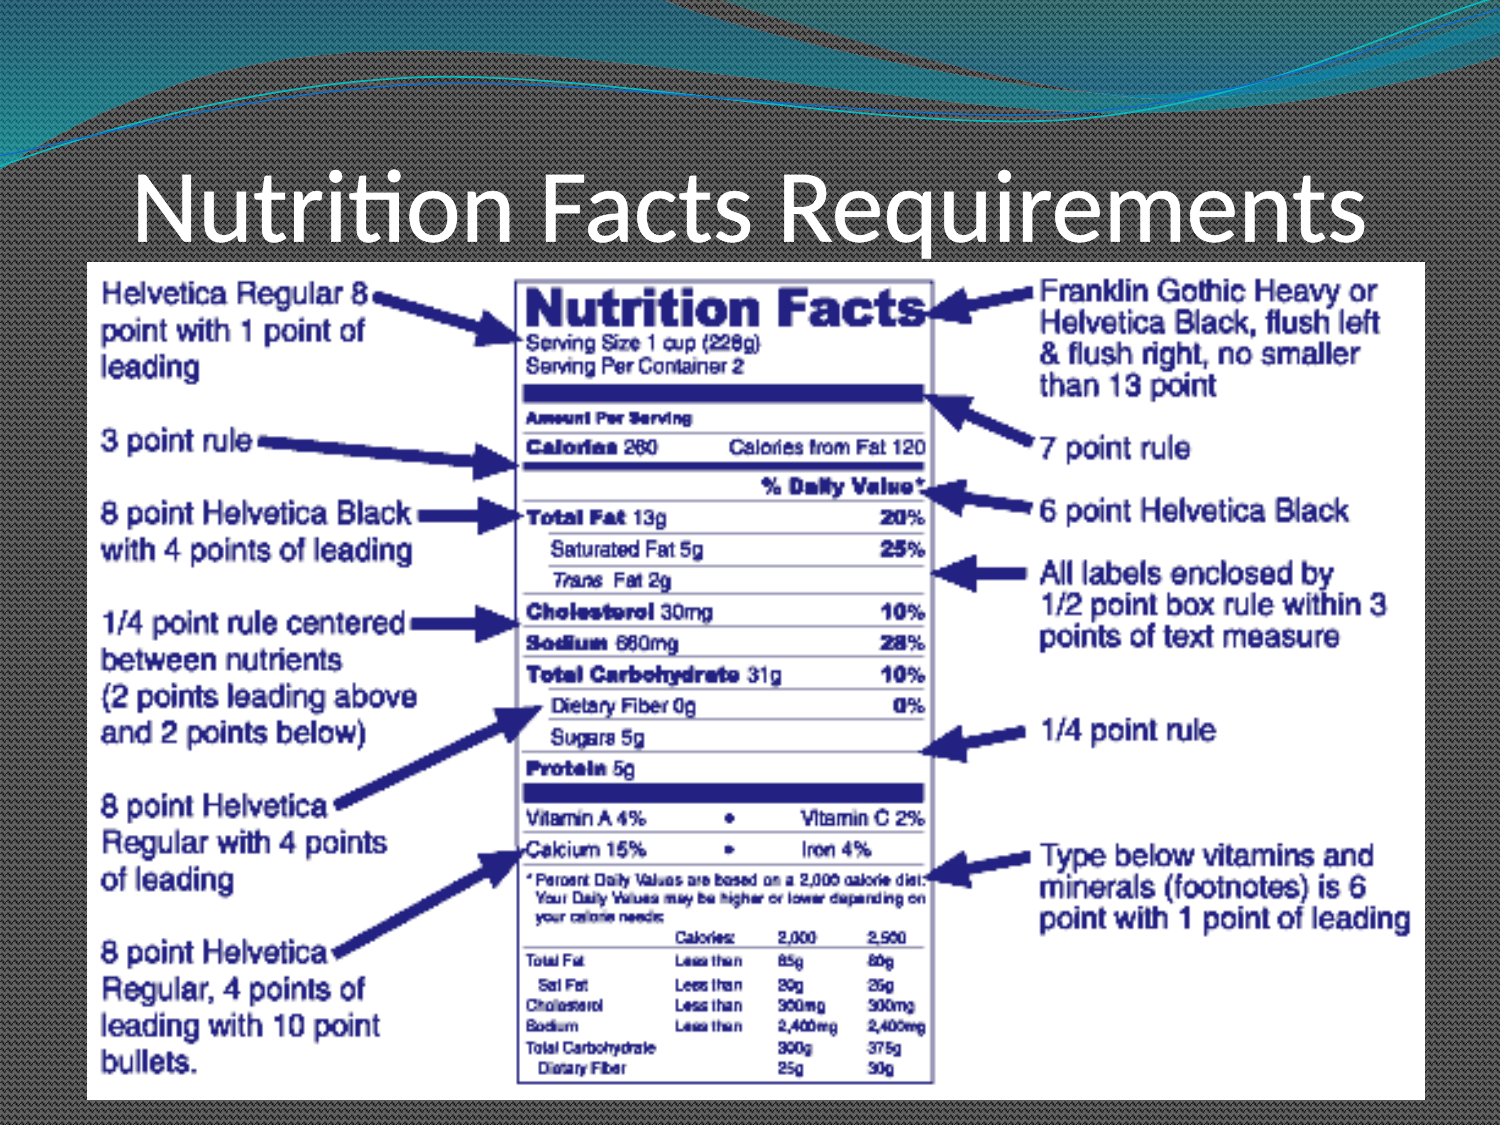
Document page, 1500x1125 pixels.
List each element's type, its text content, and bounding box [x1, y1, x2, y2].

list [87, 262, 1426, 1101]
title Nutrition Facts Requirements [75, 75, 1425, 263]
